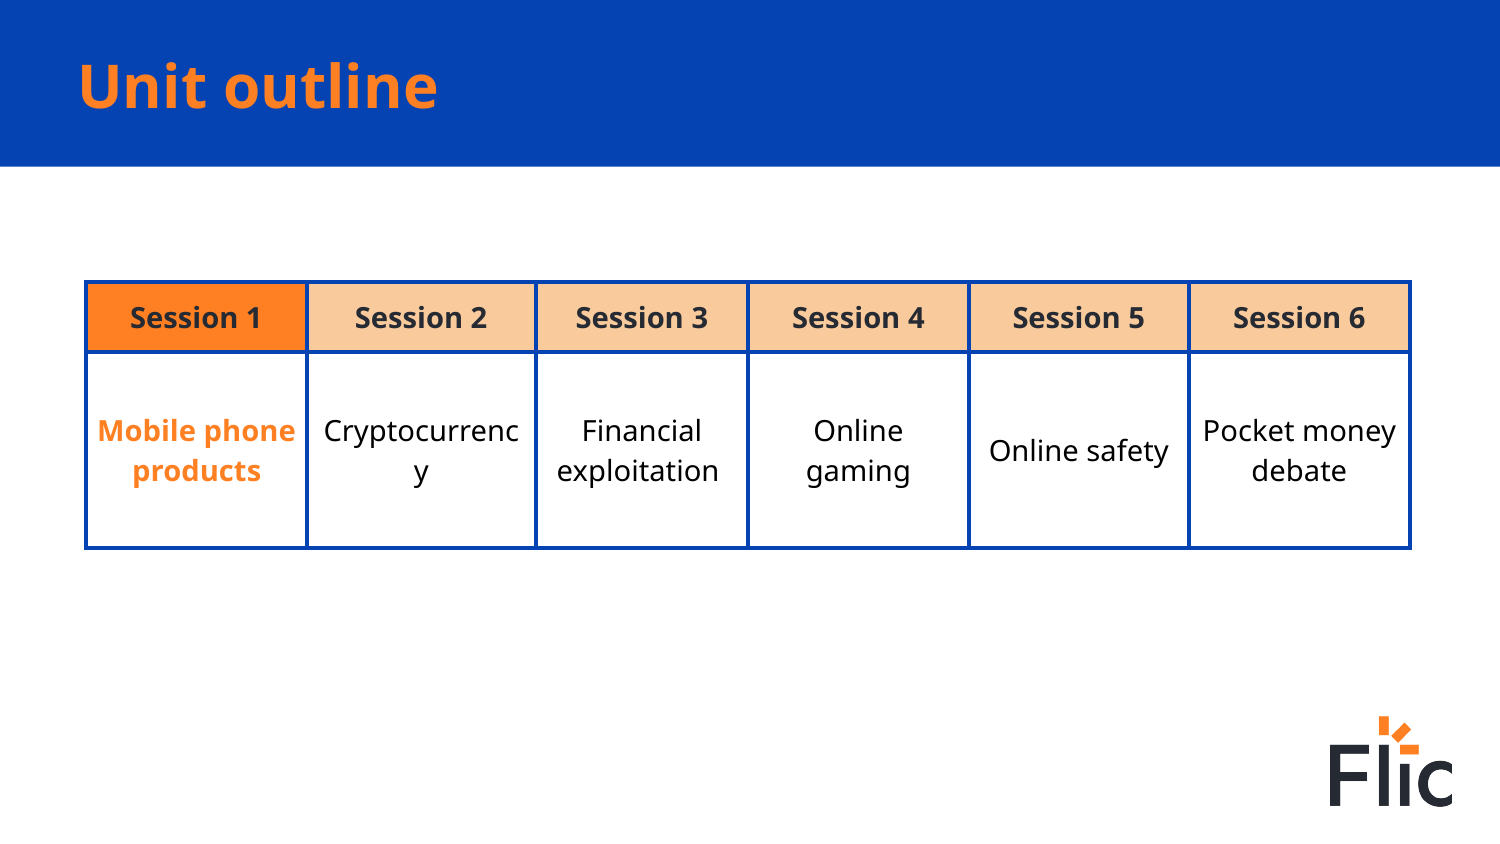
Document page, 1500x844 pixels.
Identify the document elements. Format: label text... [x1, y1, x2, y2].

table_header Session 3 [538, 284, 746, 350]
table_cell Mobile phone products [88, 354, 305, 546]
table_cell Online safety [971, 354, 1187, 546]
title Unit outline [62, 41, 1331, 127]
table_header Session 1 [88, 284, 305, 350]
table_header Session 5 [971, 284, 1187, 350]
table_header Session 4 [750, 284, 967, 350]
table_header Session 2 [309, 284, 534, 350]
table_cell Cryptocurrency [309, 354, 534, 546]
table_cell Financial exploitation [538, 354, 746, 546]
table_cell Online gaming [750, 354, 967, 546]
picture [1330, 716, 1452, 807]
table_cell Pocket money debate [1191, 354, 1408, 546]
table_header Session 6 [1191, 284, 1408, 350]
